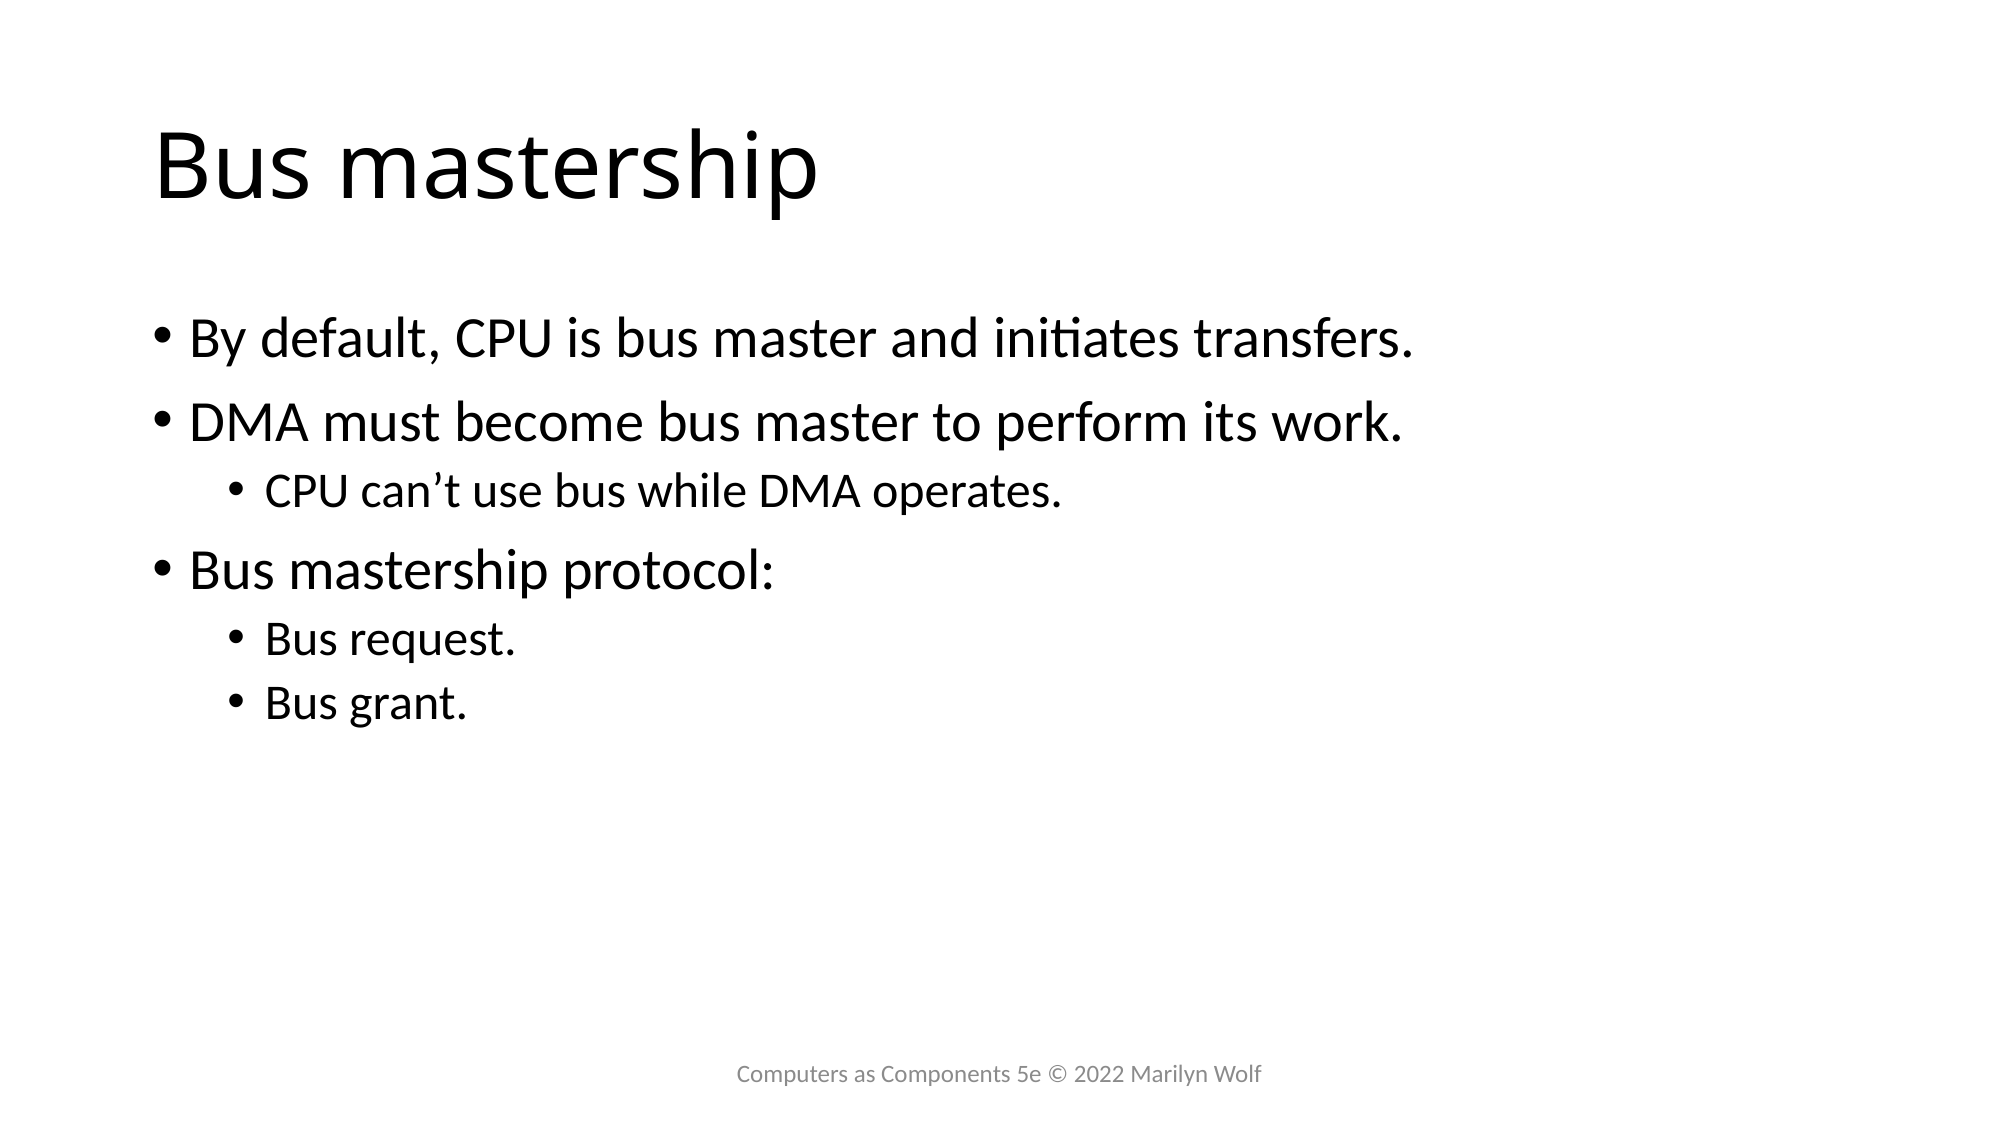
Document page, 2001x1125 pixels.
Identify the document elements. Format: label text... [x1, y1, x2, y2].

title Bus mastership [137, 59, 1863, 278]
footer Computers as Components 5e © 2022 Marilyn Wolf [662, 1042, 1338, 1103]
list By default, CPU is bus master and initiates transfers. DMA must become bus master to perform its work. CPU can’t use bus while DMA operates. Bus mastership protocol: Bus request. Bus grant. [137, 299, 1863, 1014]
